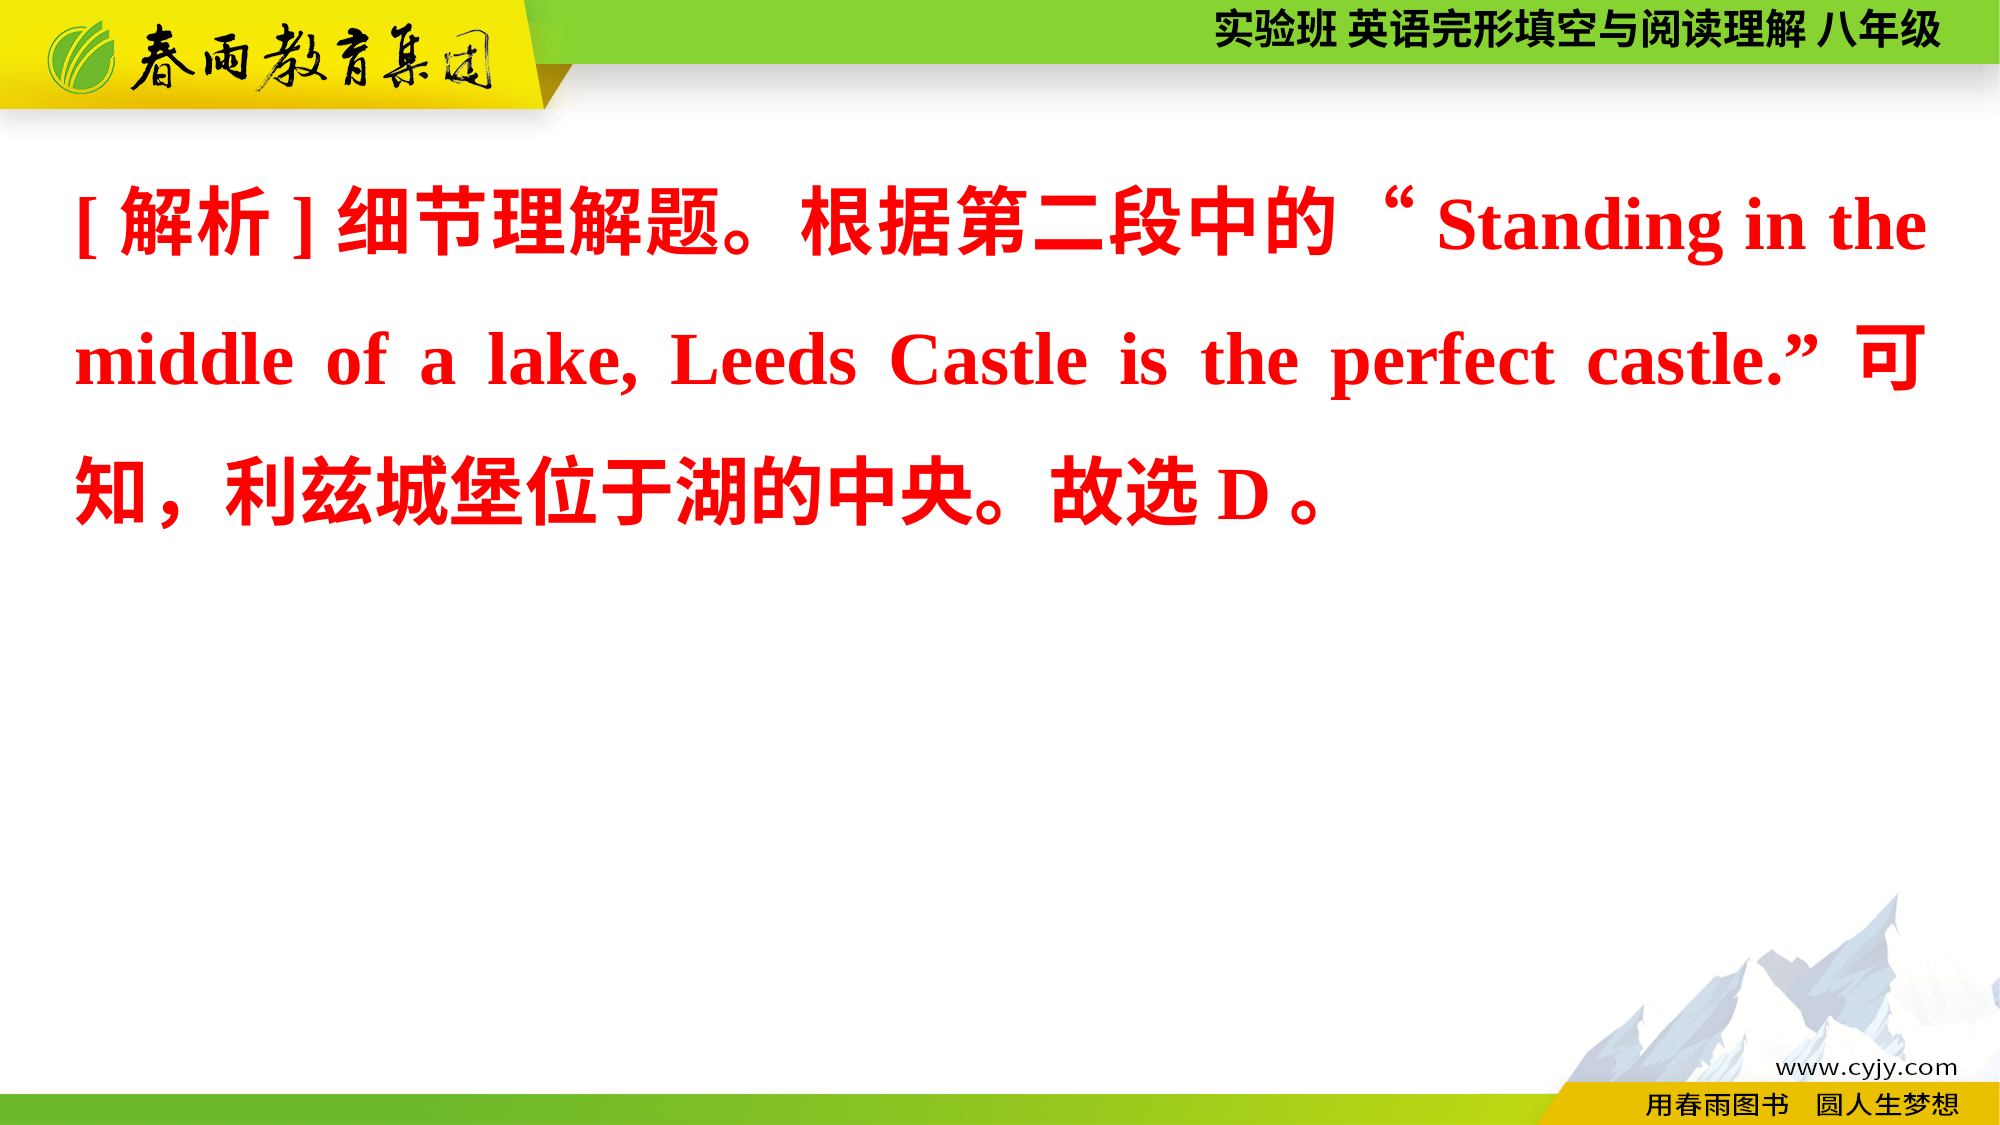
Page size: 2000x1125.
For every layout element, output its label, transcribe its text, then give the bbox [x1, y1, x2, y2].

picture [0, 0, 2000, 1125]
list [解析]细节理解题。根据第二段中的“Standing in the middle of a lake, Leeds Castle is the perfect castle.”可知，利兹城堡位于湖的中央。故选D。 [59, 122, 1944, 530]
